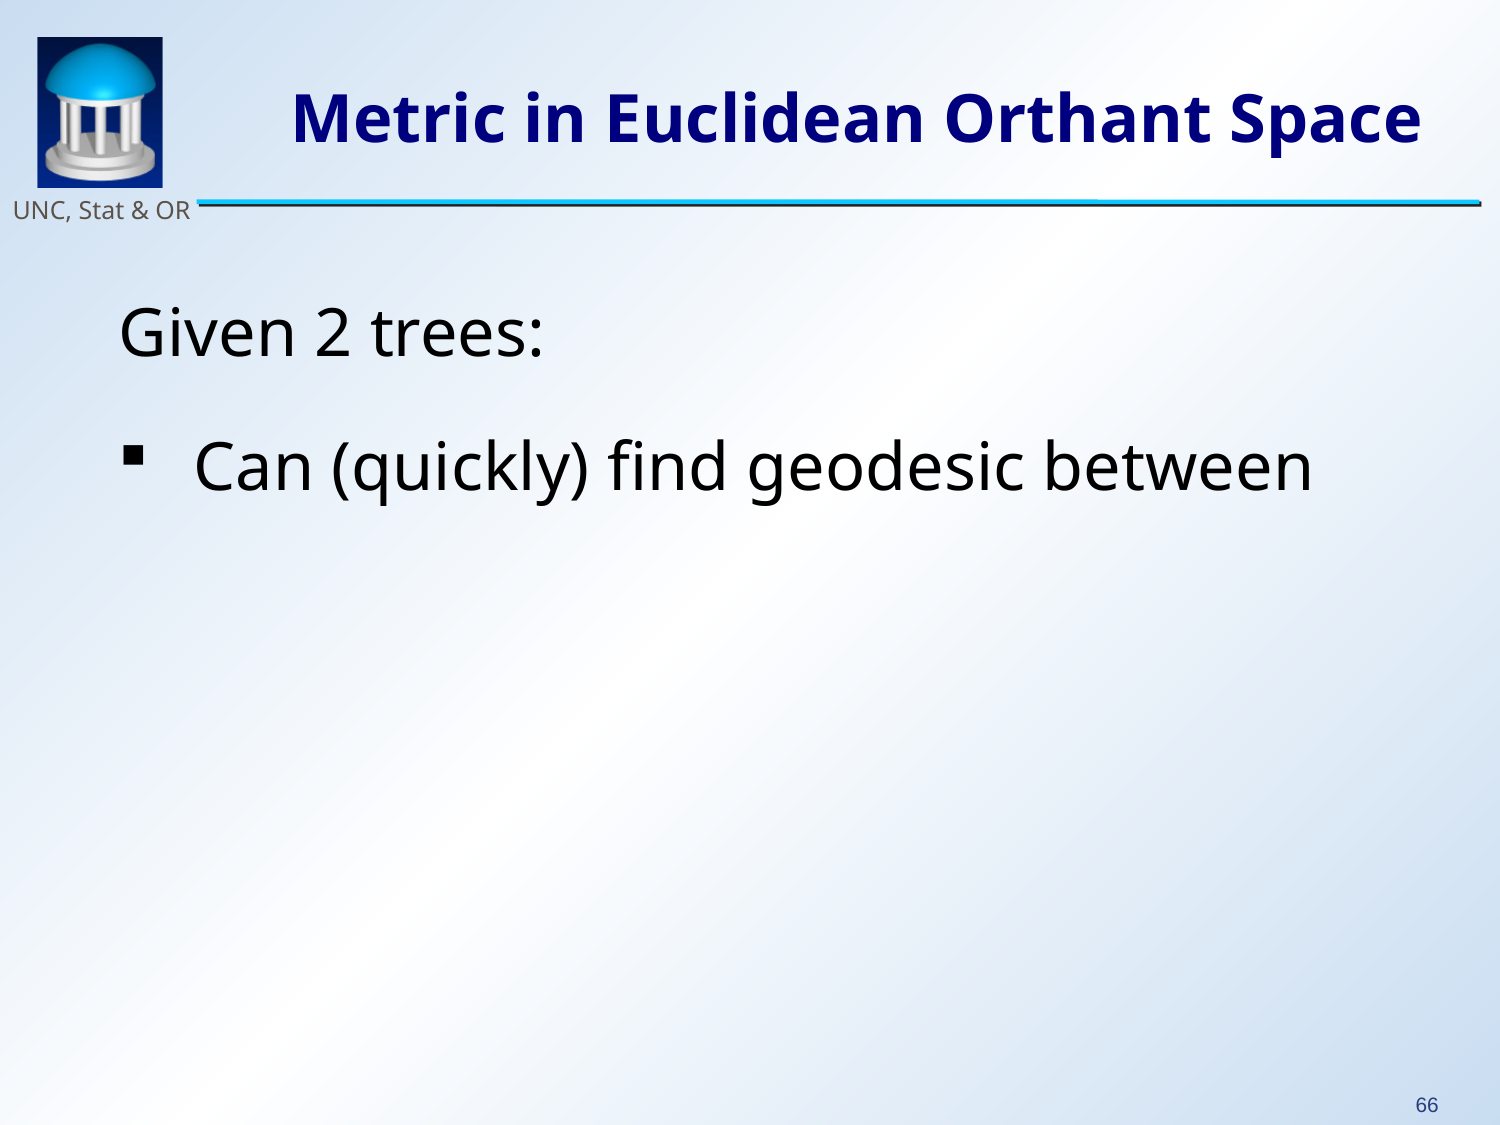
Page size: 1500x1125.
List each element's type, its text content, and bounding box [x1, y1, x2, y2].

list Given 2 trees: Can (quickly) find geodesic between [103, 242, 1432, 1026]
title Metric in Euclidean Orthant Space [274, 74, 1448, 156]
